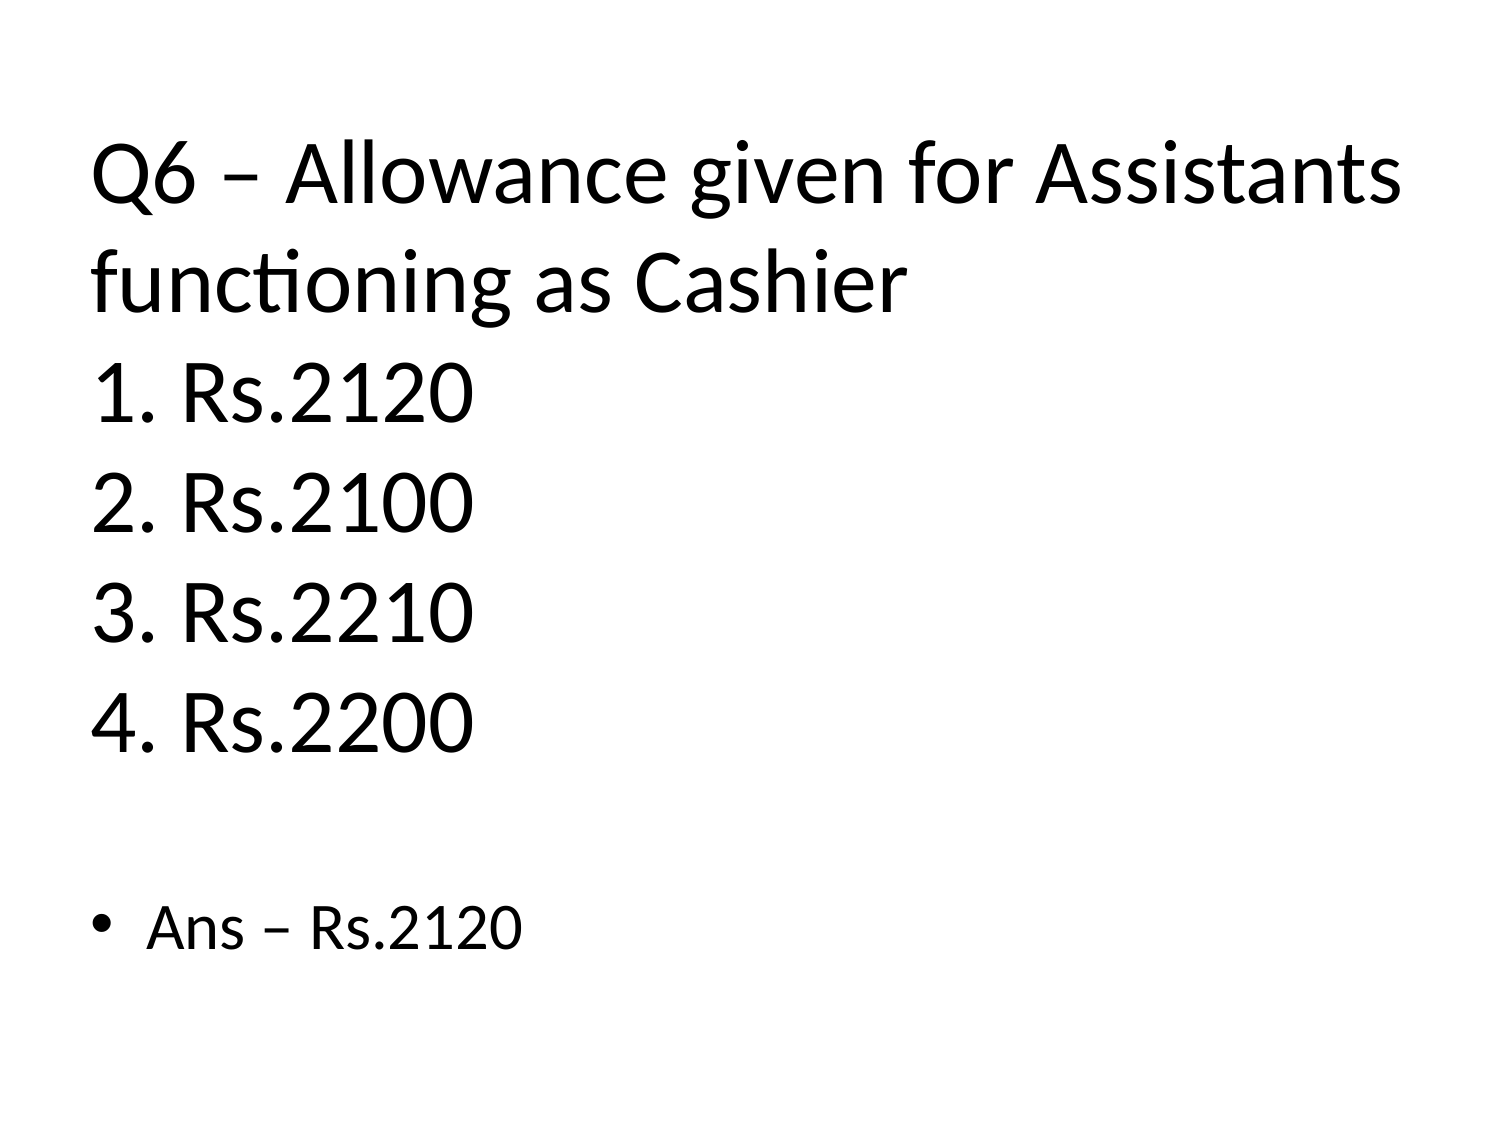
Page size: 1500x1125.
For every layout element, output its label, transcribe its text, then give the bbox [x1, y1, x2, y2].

title Q6 – Allowance given for Assistants functioning as Cashier 1. Rs.2120 2. Rs.2100 3. Rs.2210 4. Rs.2200 [75, 45, 1425, 838]
list Ans – Rs.2120 [75, 875, 1425, 1005]
